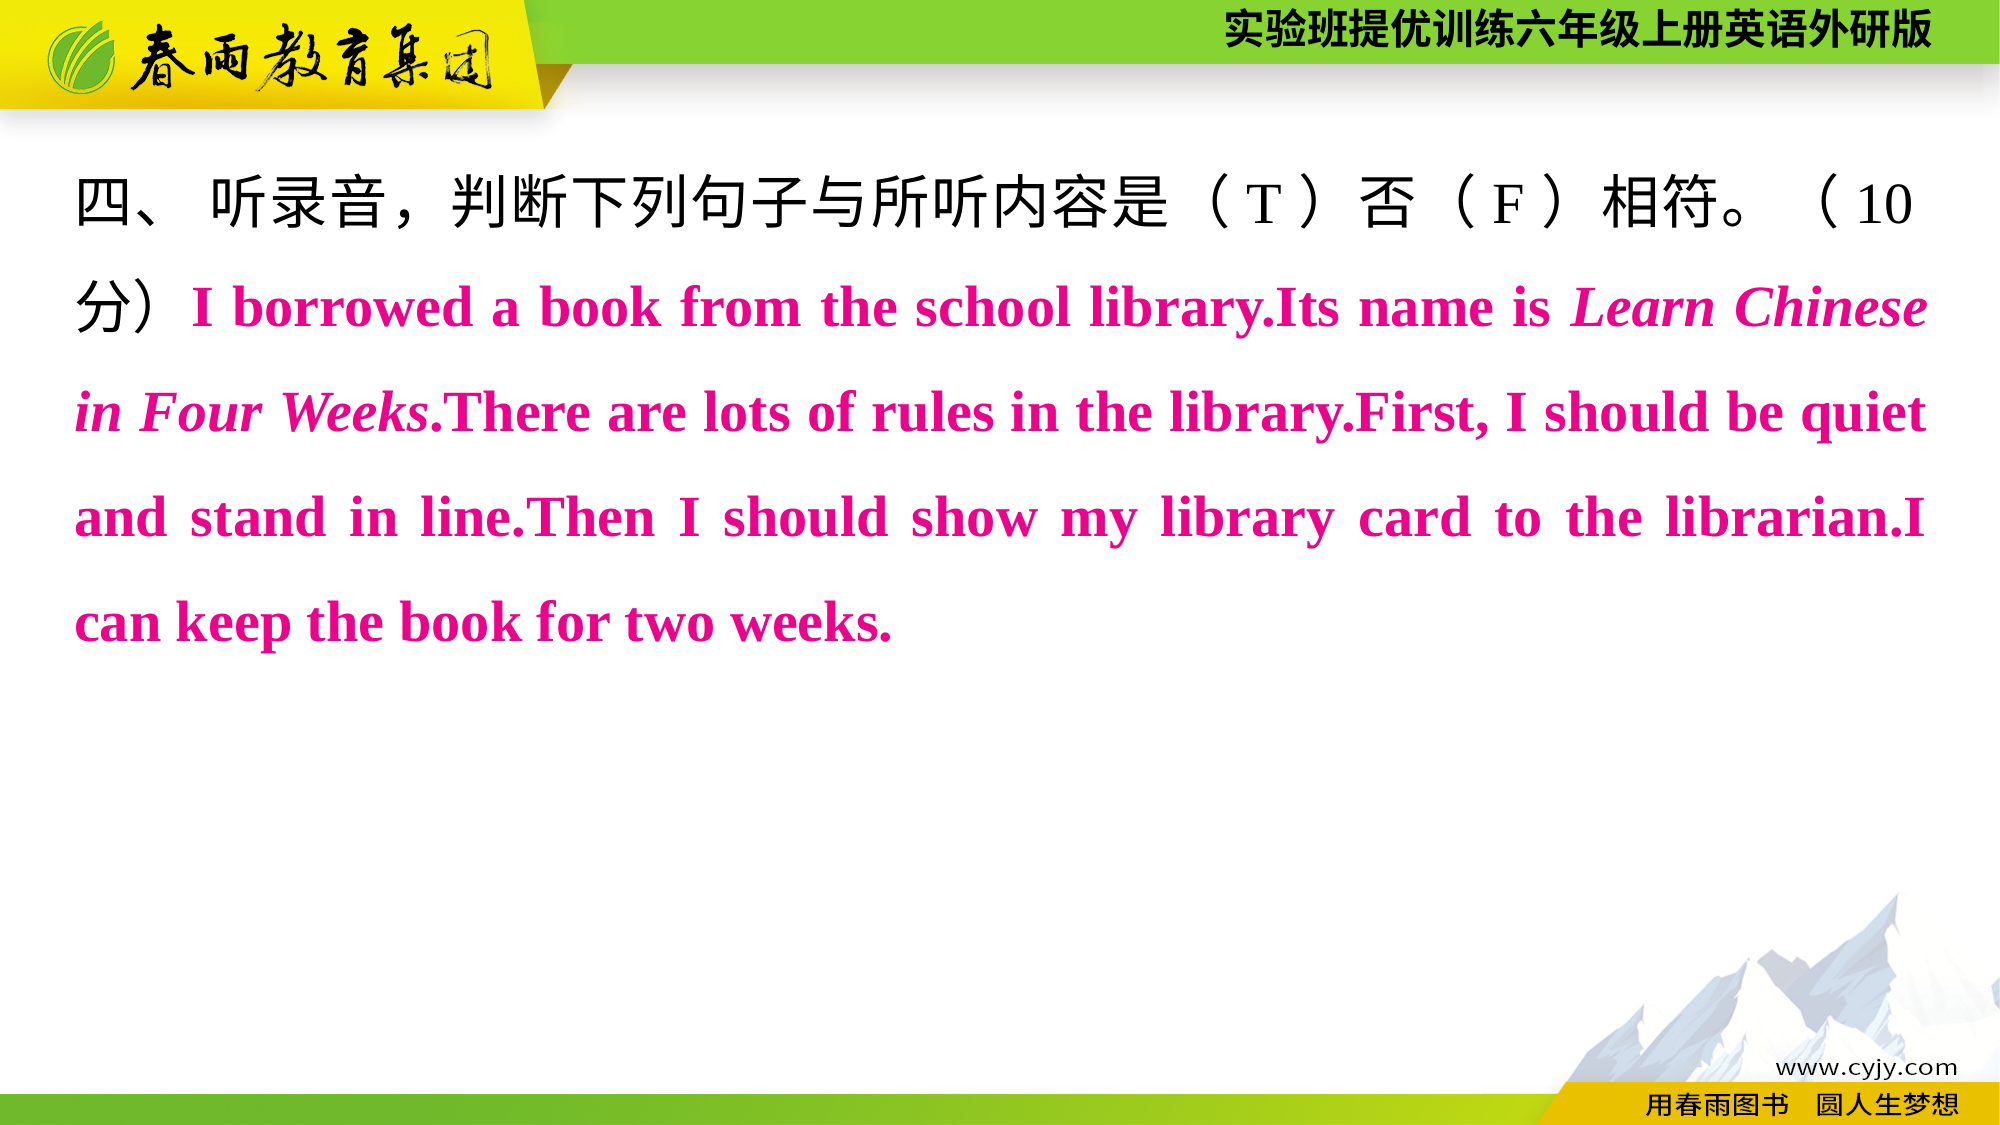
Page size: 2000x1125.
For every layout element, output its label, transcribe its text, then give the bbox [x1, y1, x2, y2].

text_box I borrowed a book from the school library.Its name is Learn Chinese in Four Weeks.There are lots of rules in the library.First, I should be quiet and stand in line.Then I should show my library card to the librarian.I can keep the book for two weeks. [59, 225, 1944, 661]
picture [0, 0, 2000, 1125]
list 四、 听录音，判断下列句子与所听内容是（T）否（F）相符。（10分） [59, 122, 1944, 225]
